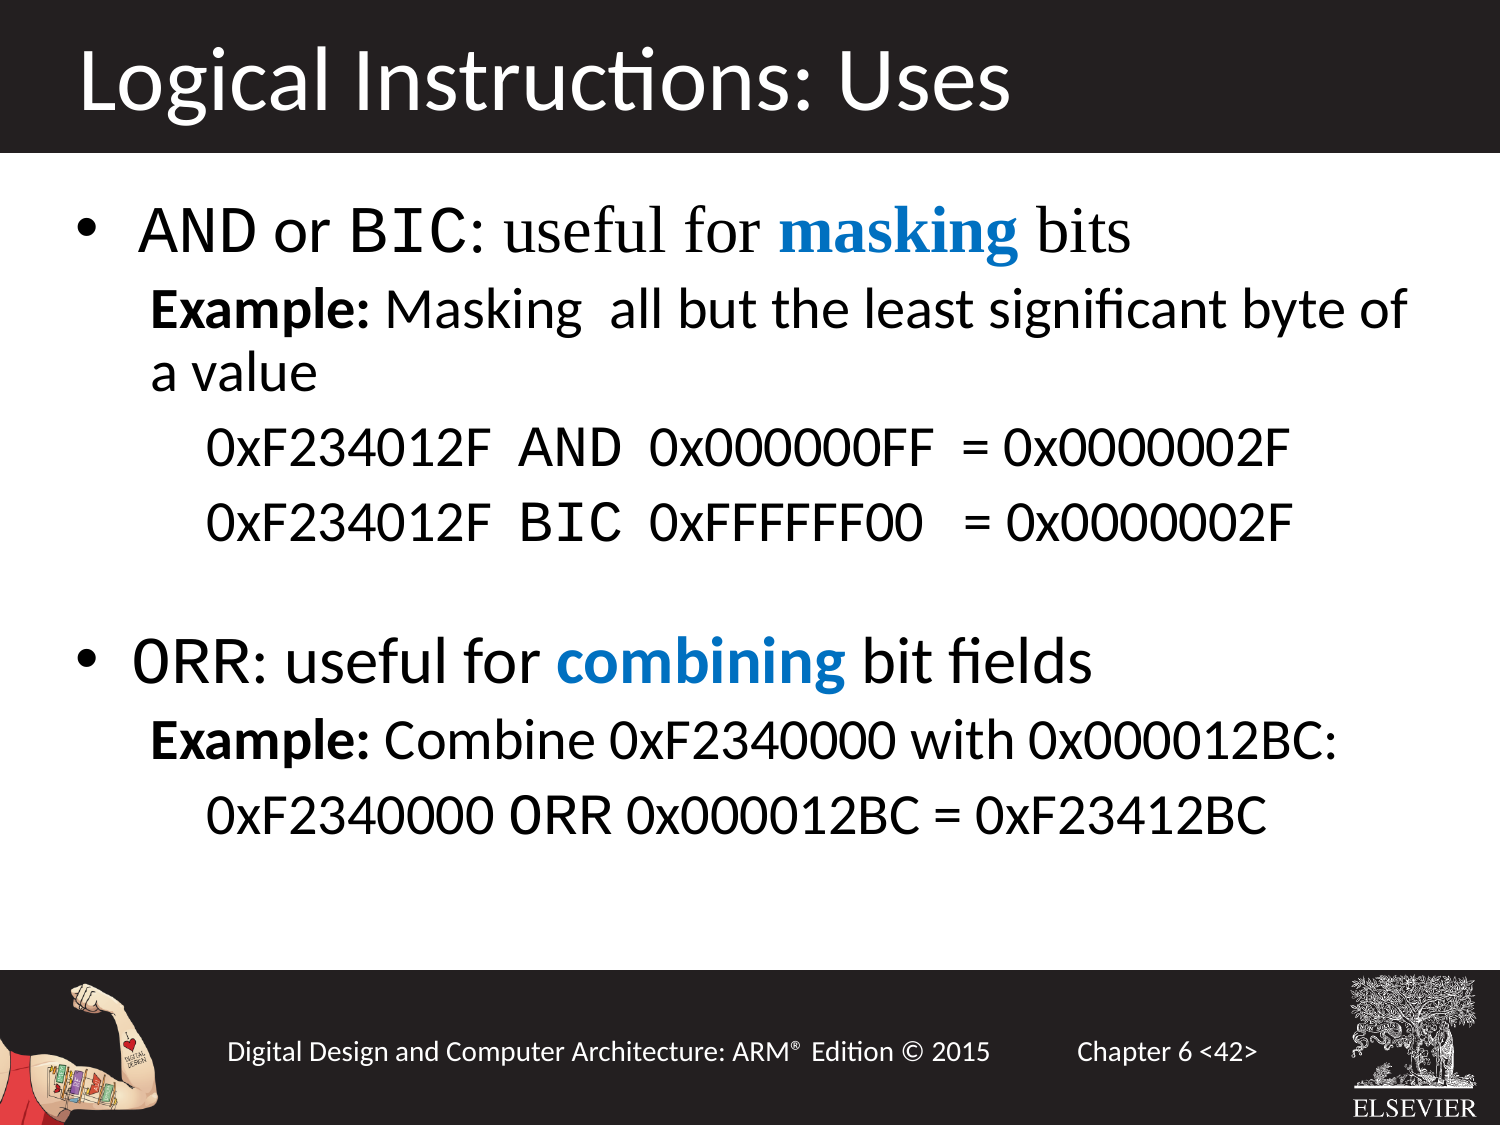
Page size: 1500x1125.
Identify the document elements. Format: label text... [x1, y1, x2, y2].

picture [1350, 974, 1477, 1117]
text_box Logical Instructions: Uses [63, 11, 1488, 136]
text_box AND or BIC: useful for masking bits Example: Masking all but the least significant byte of a value 0xF234012F AND 0x000000FF = 0x0000002F 0xF234012F BIC 0xFFFFFF00 = 0x0000002F ORR: useful for combining bit fields Example: Combine 0xF2340000 with 0x000012BC: 0xF2340000 ORR 0x000012BC = 0xF23412BC [60, 187, 1425, 1000]
picture [0, 979, 163, 1125]
